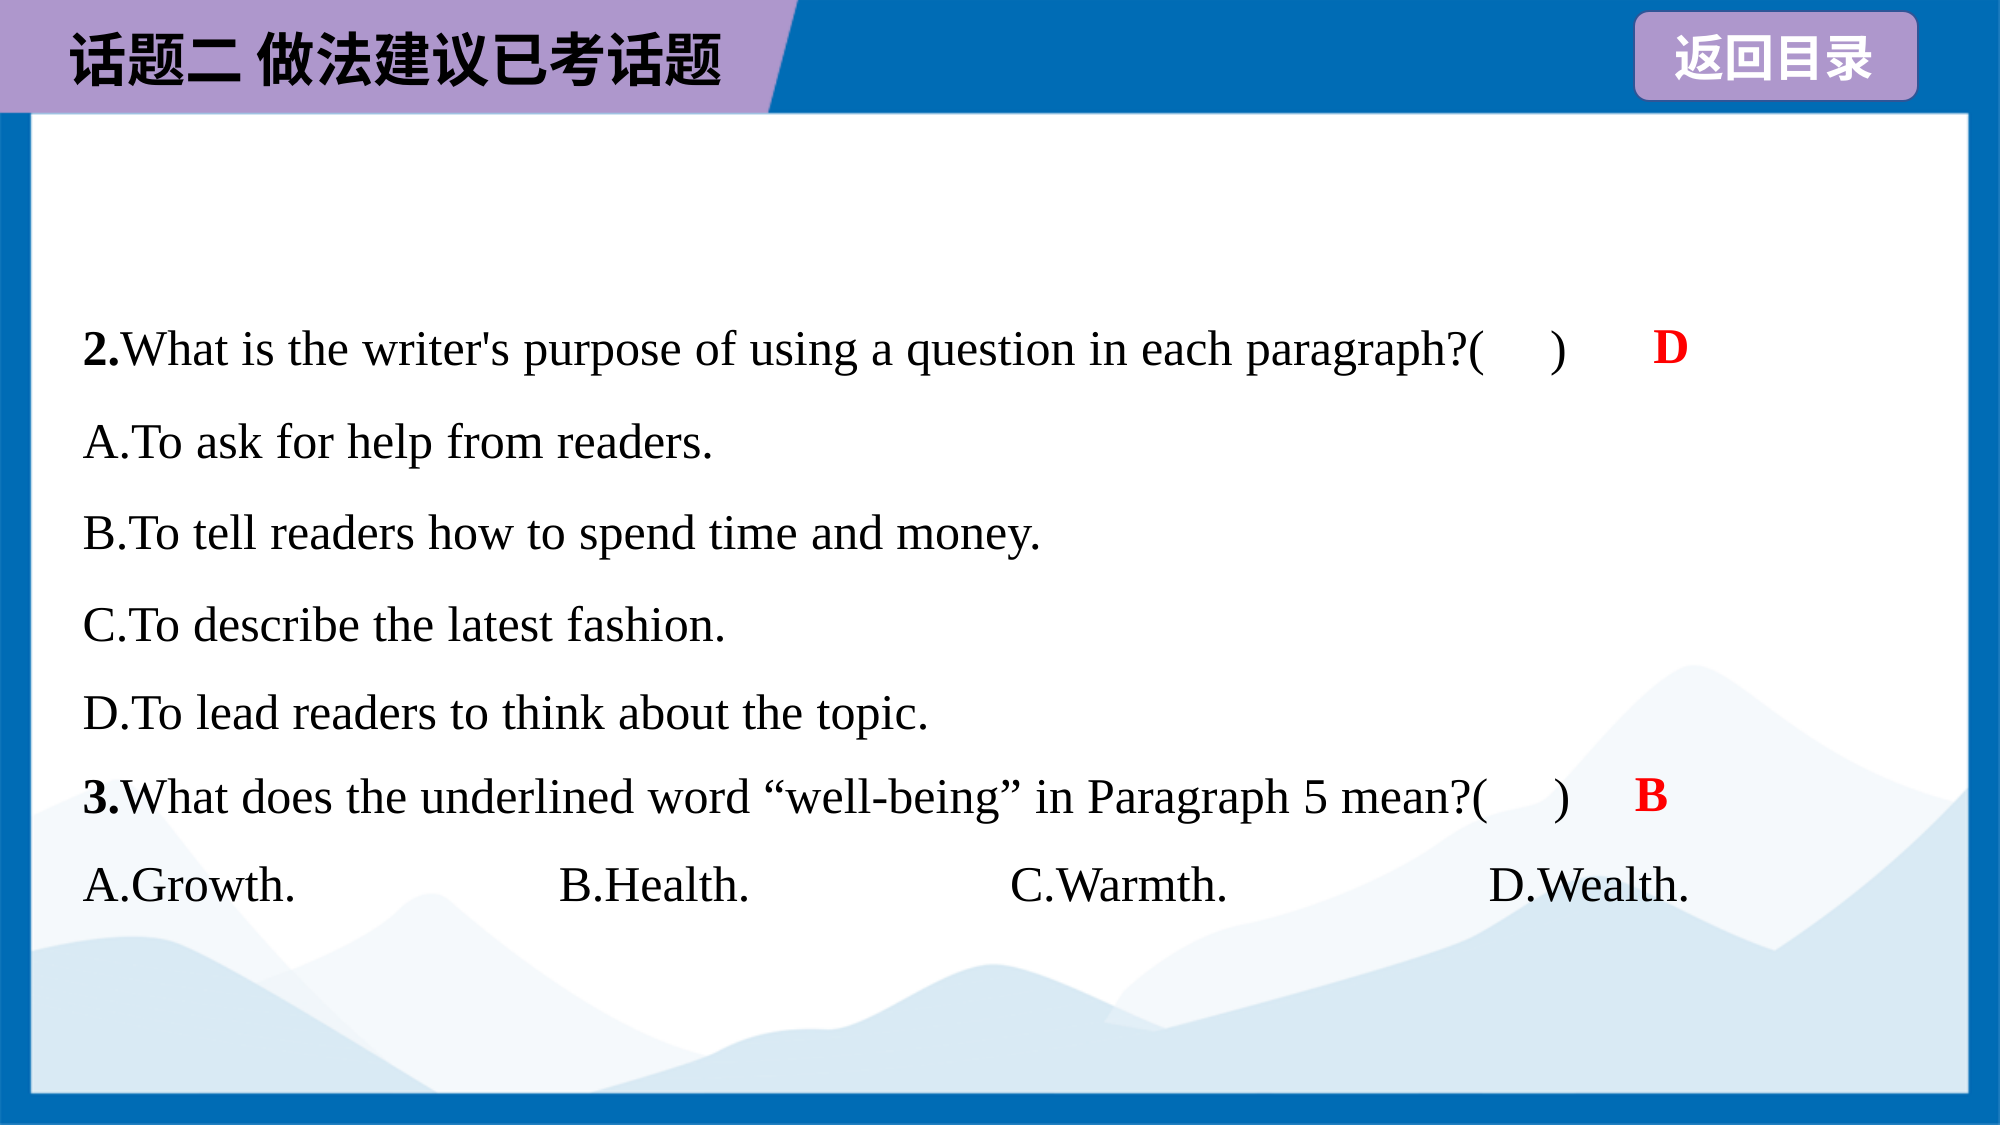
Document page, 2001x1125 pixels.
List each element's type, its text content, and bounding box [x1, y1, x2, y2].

text_box D [1635, 286, 1708, 365]
text_box A.To ask for help from readers. B.To tell readers how to spend time and money. C.To describe the latest fashion. D.To lead readers to think about the topic. [82, 376, 1917, 730]
text_box 3.What does the underlined word “well-being” in Paragraph 5 mean?( ) [82, 736, 1917, 814]
text_box A.Growth. B.Health. C.Warmth. D.Wealth. [82, 823, 1917, 902]
text_box B [1616, 734, 1687, 813]
picture [0, 0, 2000, 1125]
text_box 2.What is the writer's purpose of using a question in each paragraph?( ) [82, 288, 1917, 366]
